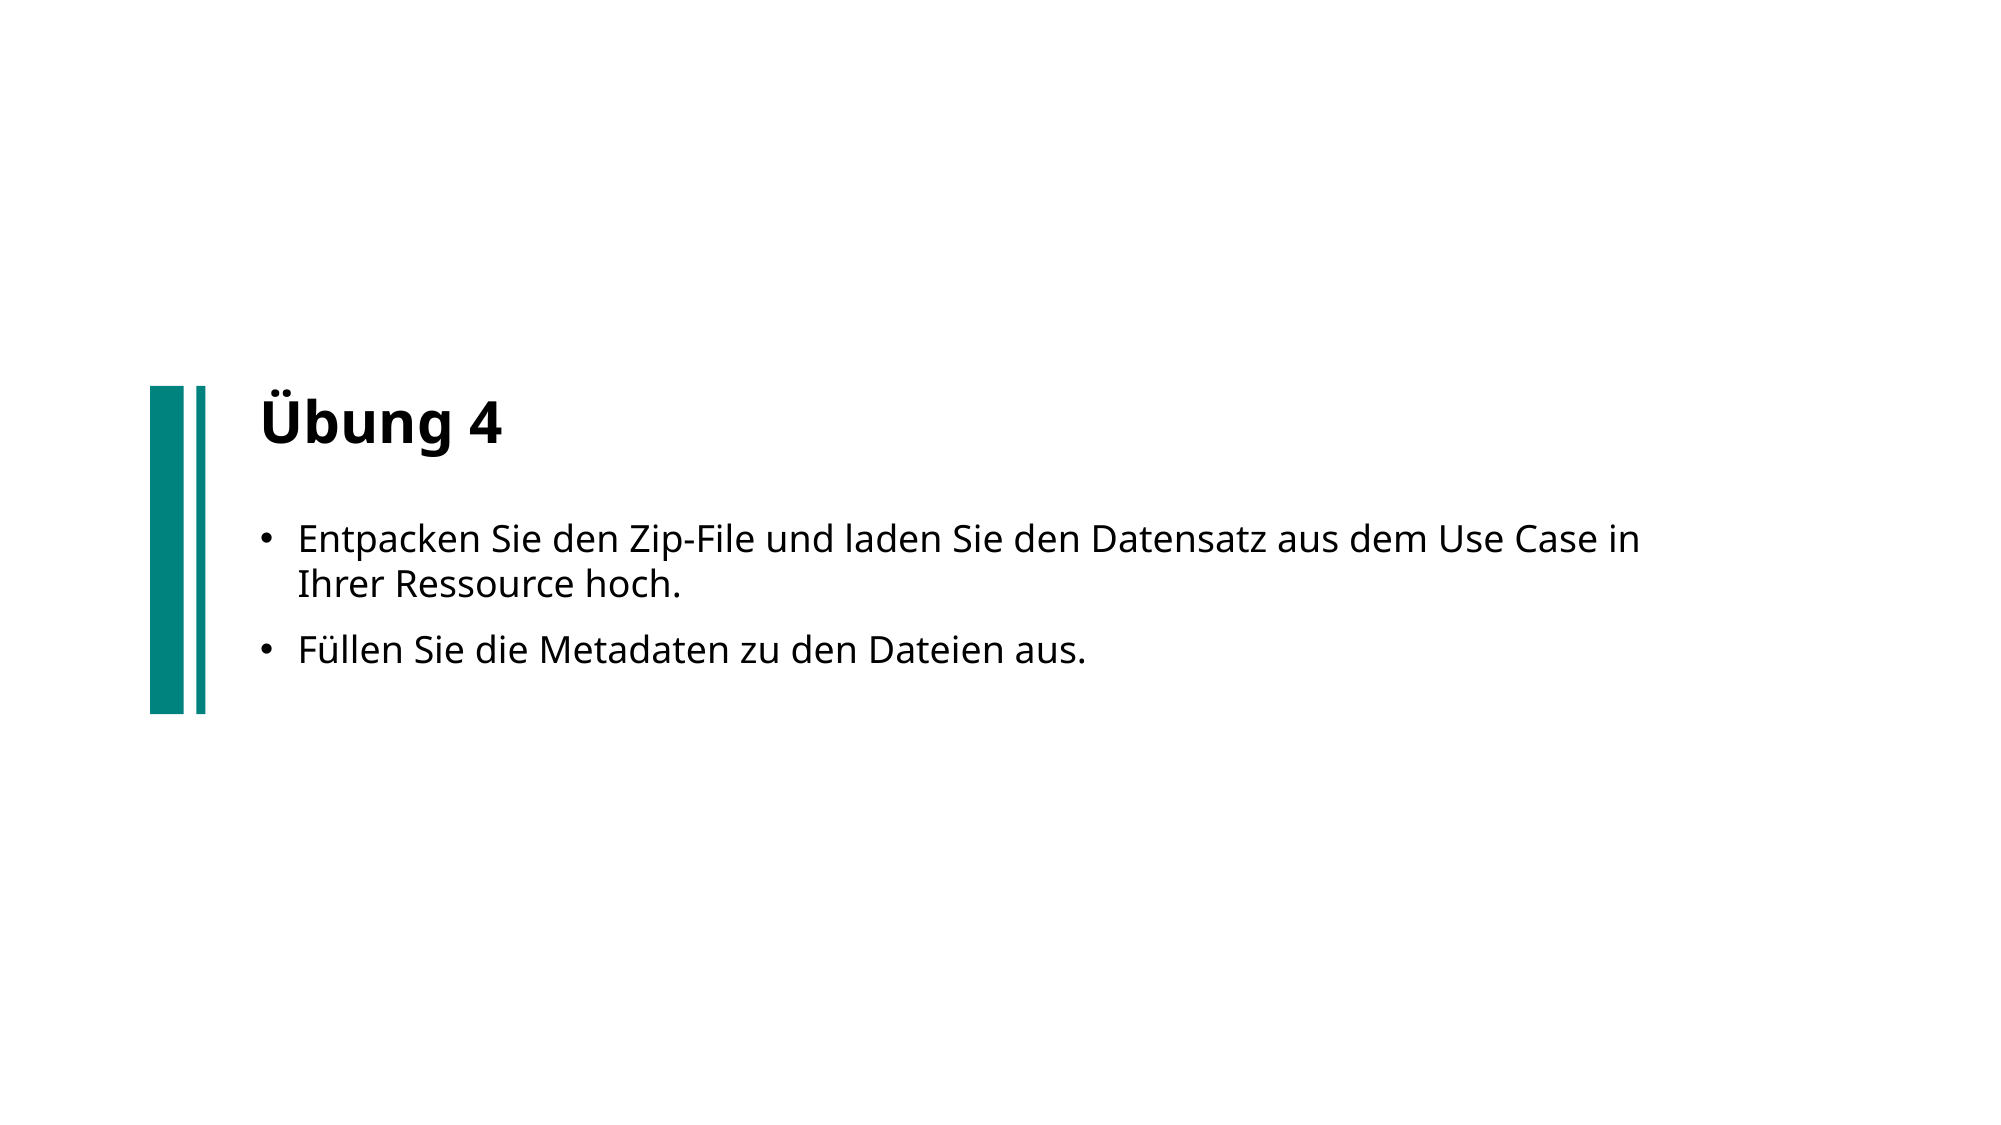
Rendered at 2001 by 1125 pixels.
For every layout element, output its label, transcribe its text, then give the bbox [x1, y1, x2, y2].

text_box Übung 4 [245, 385, 882, 472]
text_box [195, 385, 206, 715]
list Entpacken Sie den Zip-File und laden Sie den Datensatz aus dem Use Case in Ihrer Ressource hoch. Füllen Sie die Metadaten zu den Dateien aus. [245, 507, 1740, 715]
text_box [149, 385, 185, 715]
